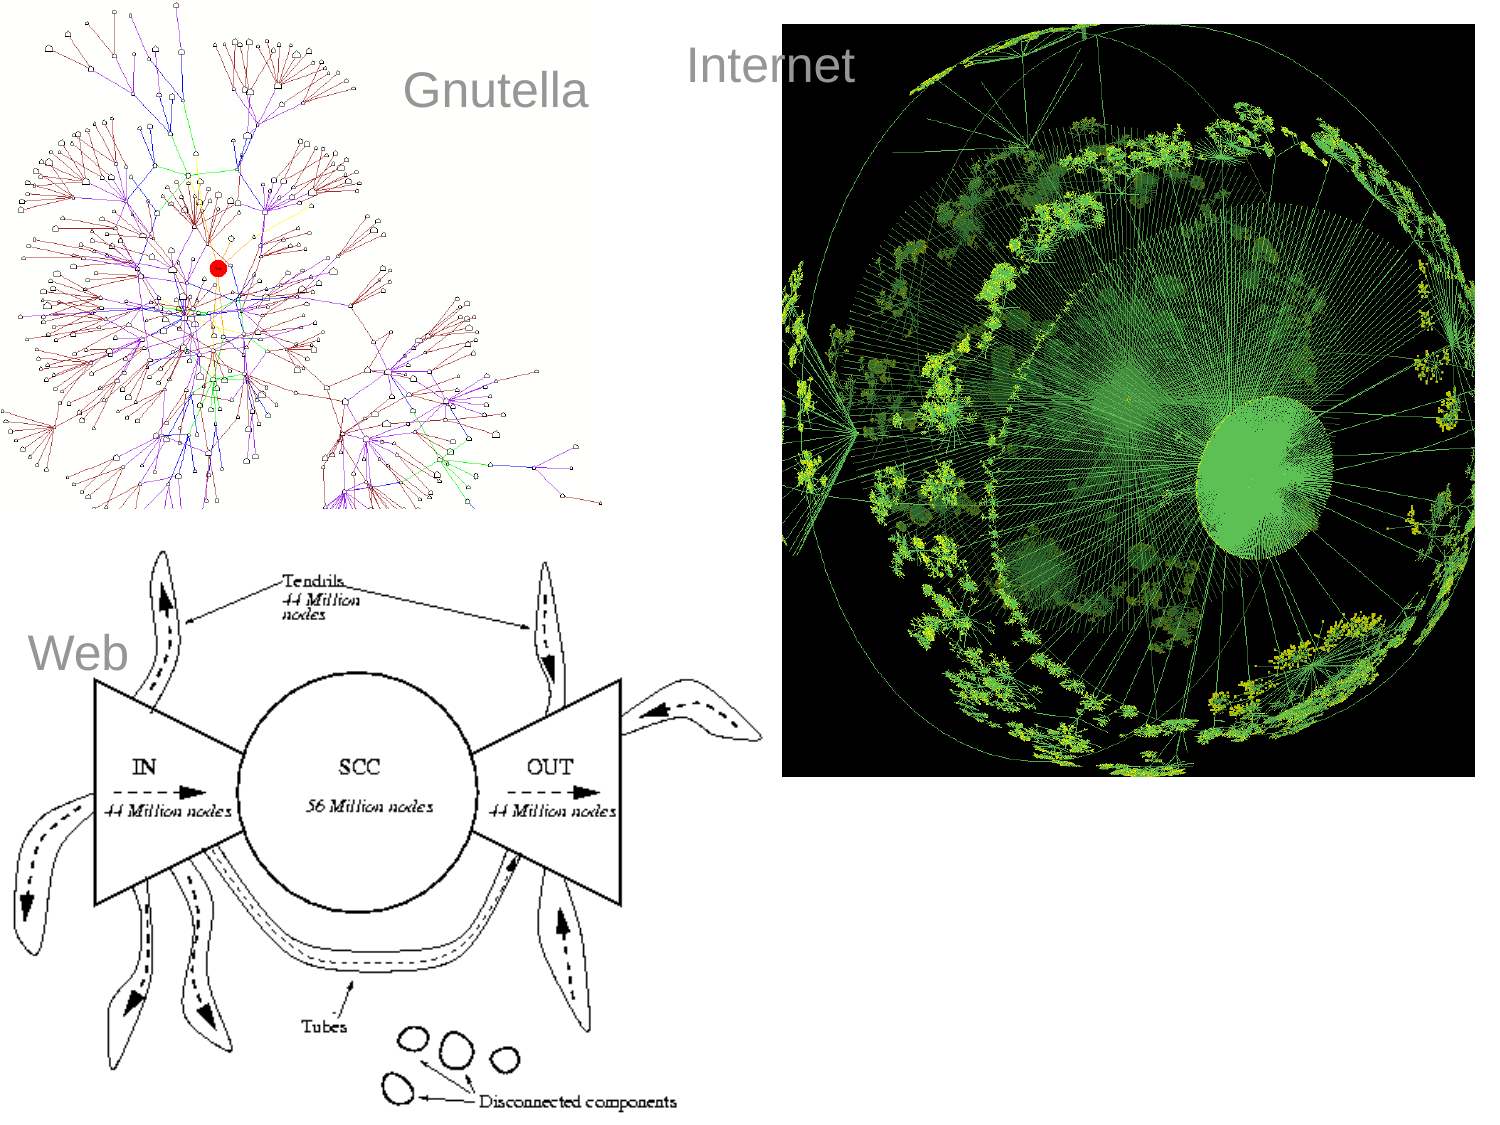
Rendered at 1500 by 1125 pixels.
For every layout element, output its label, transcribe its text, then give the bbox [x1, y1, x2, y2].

text_box Internet [671, 24, 780, 101]
picture [0, 2, 1476, 1125]
